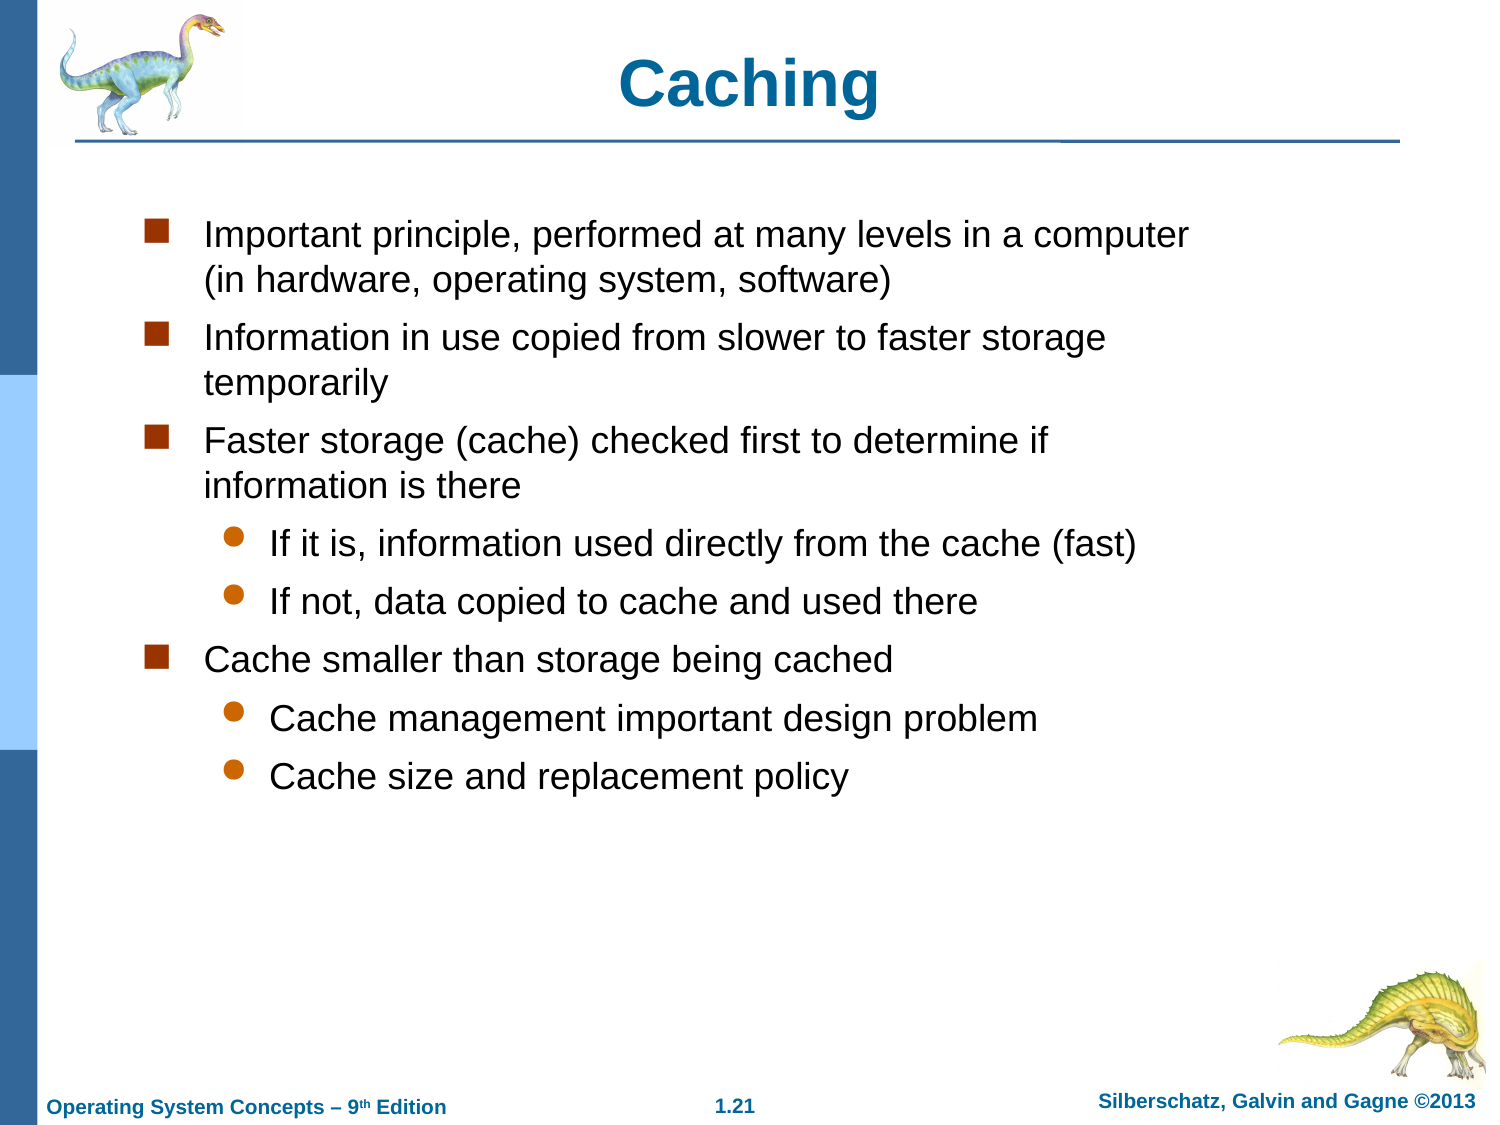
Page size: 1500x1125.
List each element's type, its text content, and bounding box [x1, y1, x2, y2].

title Caching [74, 32, 1426, 128]
picture [1275, 959, 1486, 1090]
picture [46, 0, 243, 149]
list Important principle, performed at many levels in a computer (in hardware, operating system, software) Information in use copied from slower to faster storage temporarily Faster storage (cache) checked first to determine if information is there If it is, information used directly from the cache (fast) If not, data copied to cache and used there Cache smaller than storage being cached Cache management important design problem Cache size and replacement policy [132, 202, 1226, 1008]
